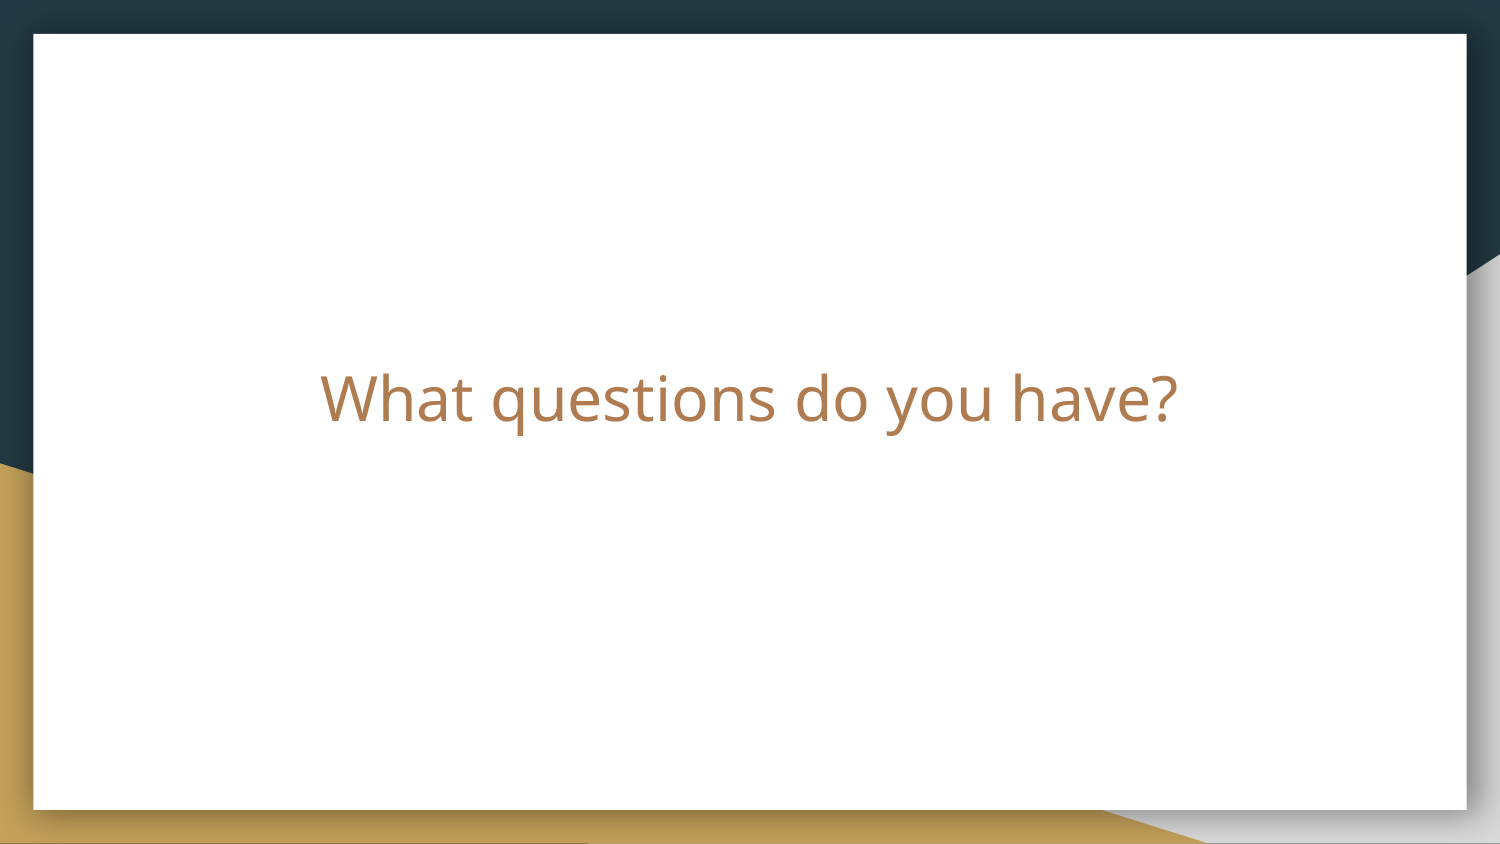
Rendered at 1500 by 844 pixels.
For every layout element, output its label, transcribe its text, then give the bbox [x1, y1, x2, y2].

title What questions do you have? [134, 343, 1366, 501]
